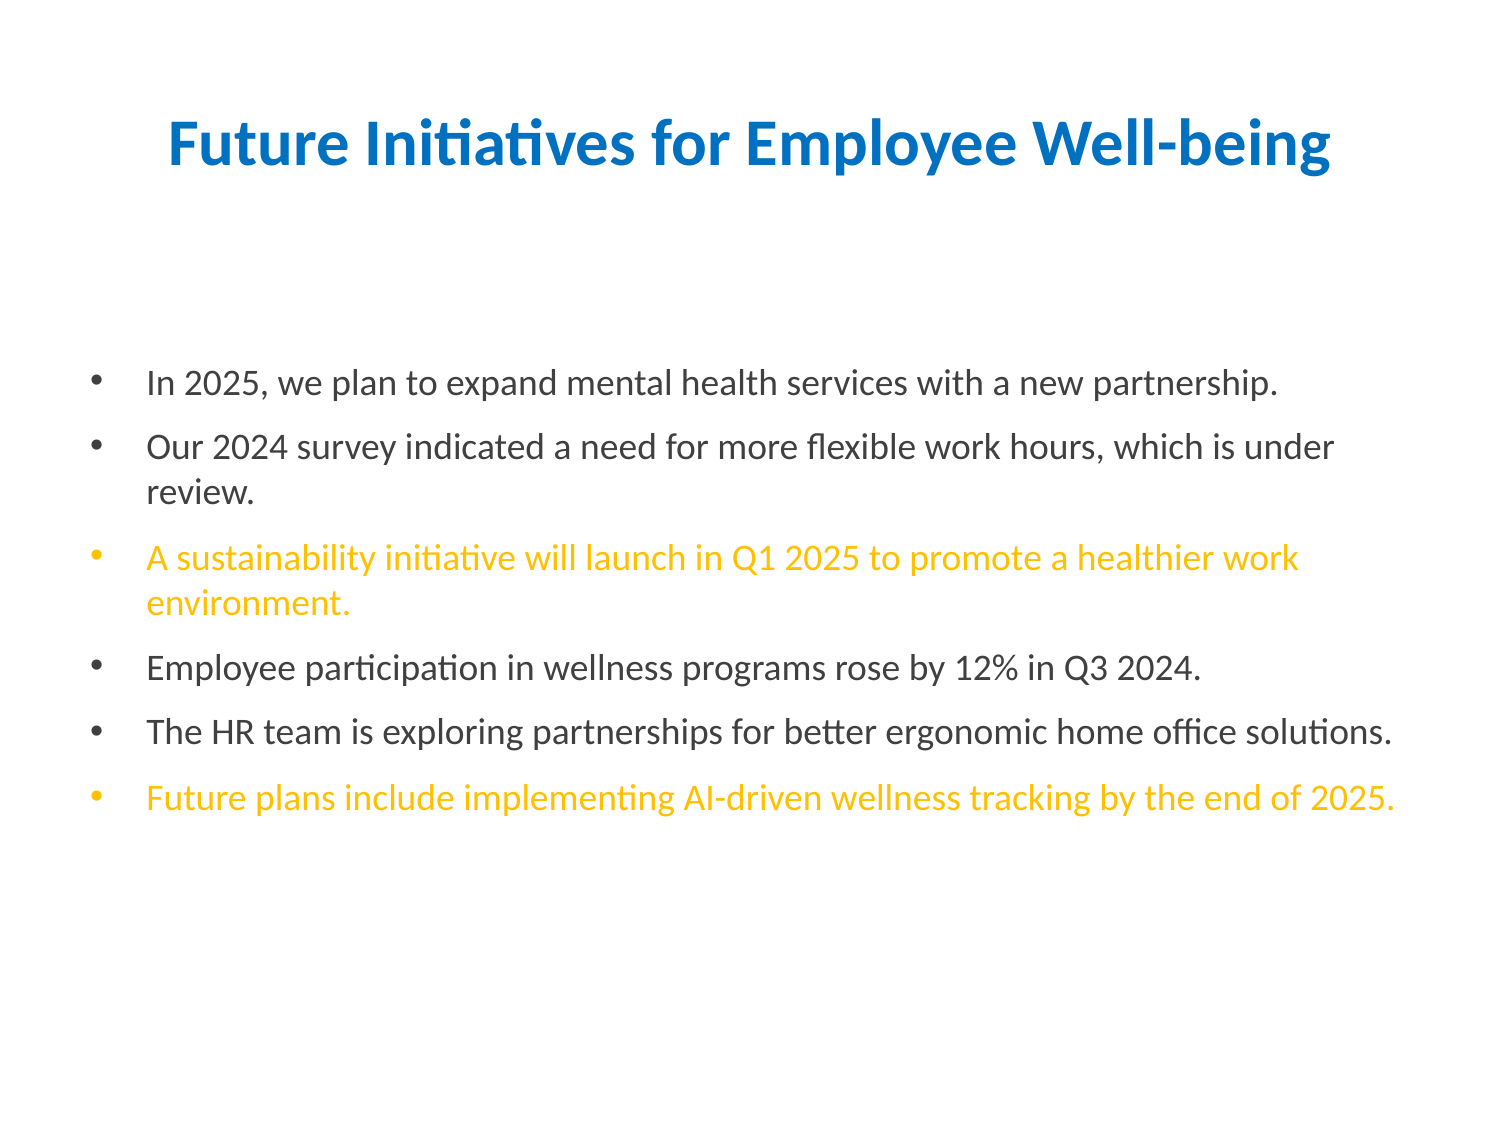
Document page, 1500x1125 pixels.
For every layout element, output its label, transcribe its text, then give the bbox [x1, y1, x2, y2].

title Future Initiatives for Employee Well-being [75, 45, 1425, 233]
list In 2025, we plan to expand mental health services with a new partnership. Our 2024 survey indicated a need for more flexible work hours, which is under review. A sustainability initiative will launch in Q1 2025 to promote a healthier work environment. Employee participation in wellness programs rose by 12% in Q3 2024. The HR team is exploring partnerships for better ergonomic home office solutions. Future plans include implementing AI-driven wellness tracking by the end of 2025. [75, 262, 1425, 1005]
